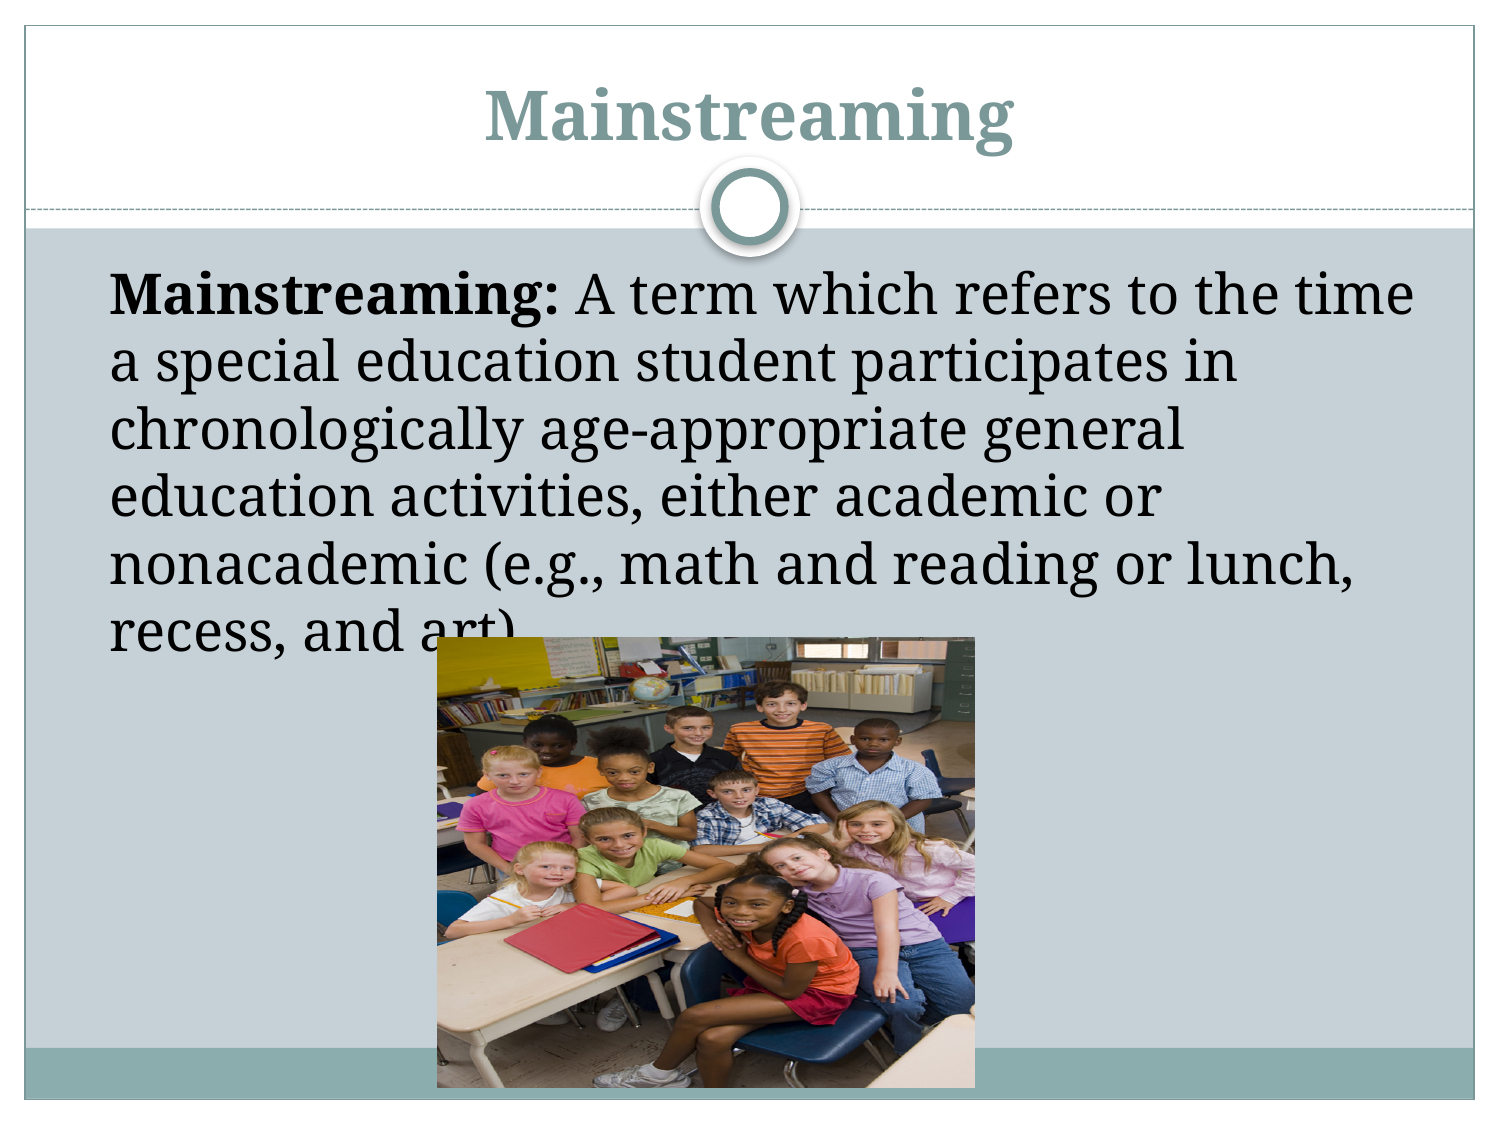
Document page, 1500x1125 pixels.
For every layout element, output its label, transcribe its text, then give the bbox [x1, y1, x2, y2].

title Mainstreaming [49, 37, 1450, 162]
list Mainstreaming: A term which refers to the time a special education student participates in chronologically age-appropriate general education activities, either academic or nonacademic (e.g., math and reading or lunch, recess, and art). [49, 250, 1445, 1001]
picture [437, 637, 976, 1088]
